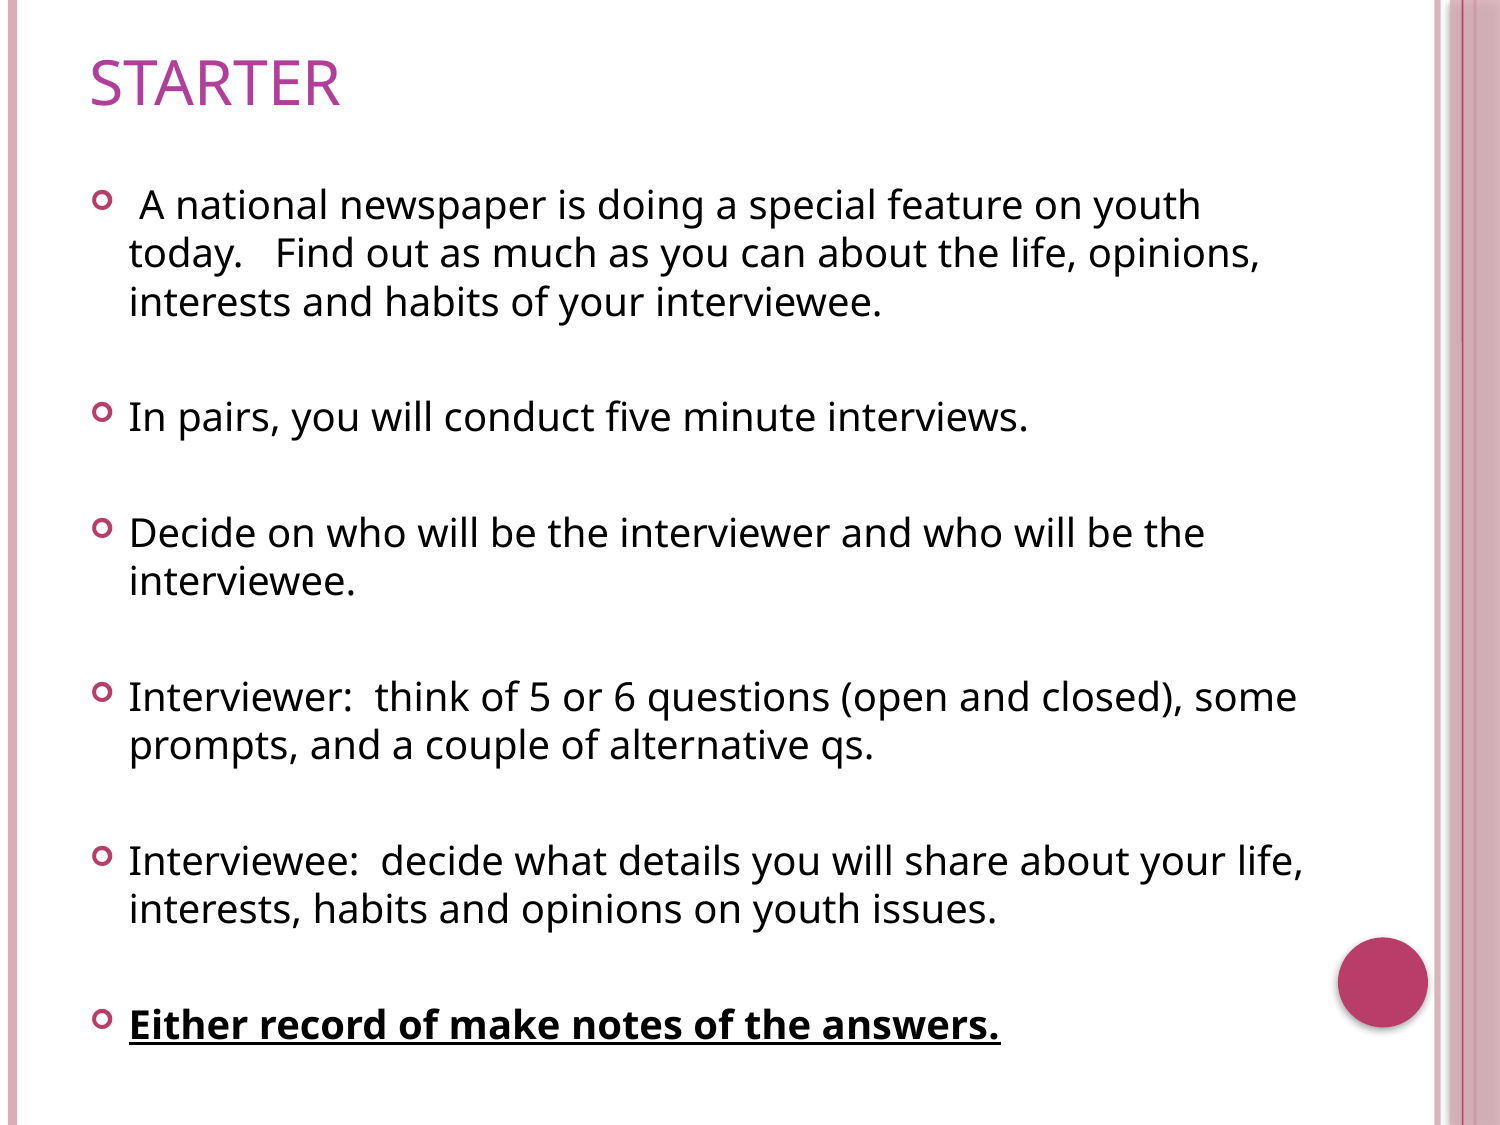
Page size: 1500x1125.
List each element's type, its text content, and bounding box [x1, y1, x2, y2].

list A national newspaper is doing a special feature on youth today. Find out as much as you can about the life, opinions, interests and habits of your interviewee. In pairs, you will conduct five minute interviews. Decide on who will be the interviewer and who will be the interviewee. Interviewer: think of 5 or 6 questions (open and closed), some prompts, and a couple of alternative qs. Interviewee: decide what details you will share about your life, interests, habits and opinions on youth issues. Either record of make notes of the answers. [75, 172, 1341, 1062]
title Starter [75, 0, 1300, 126]
